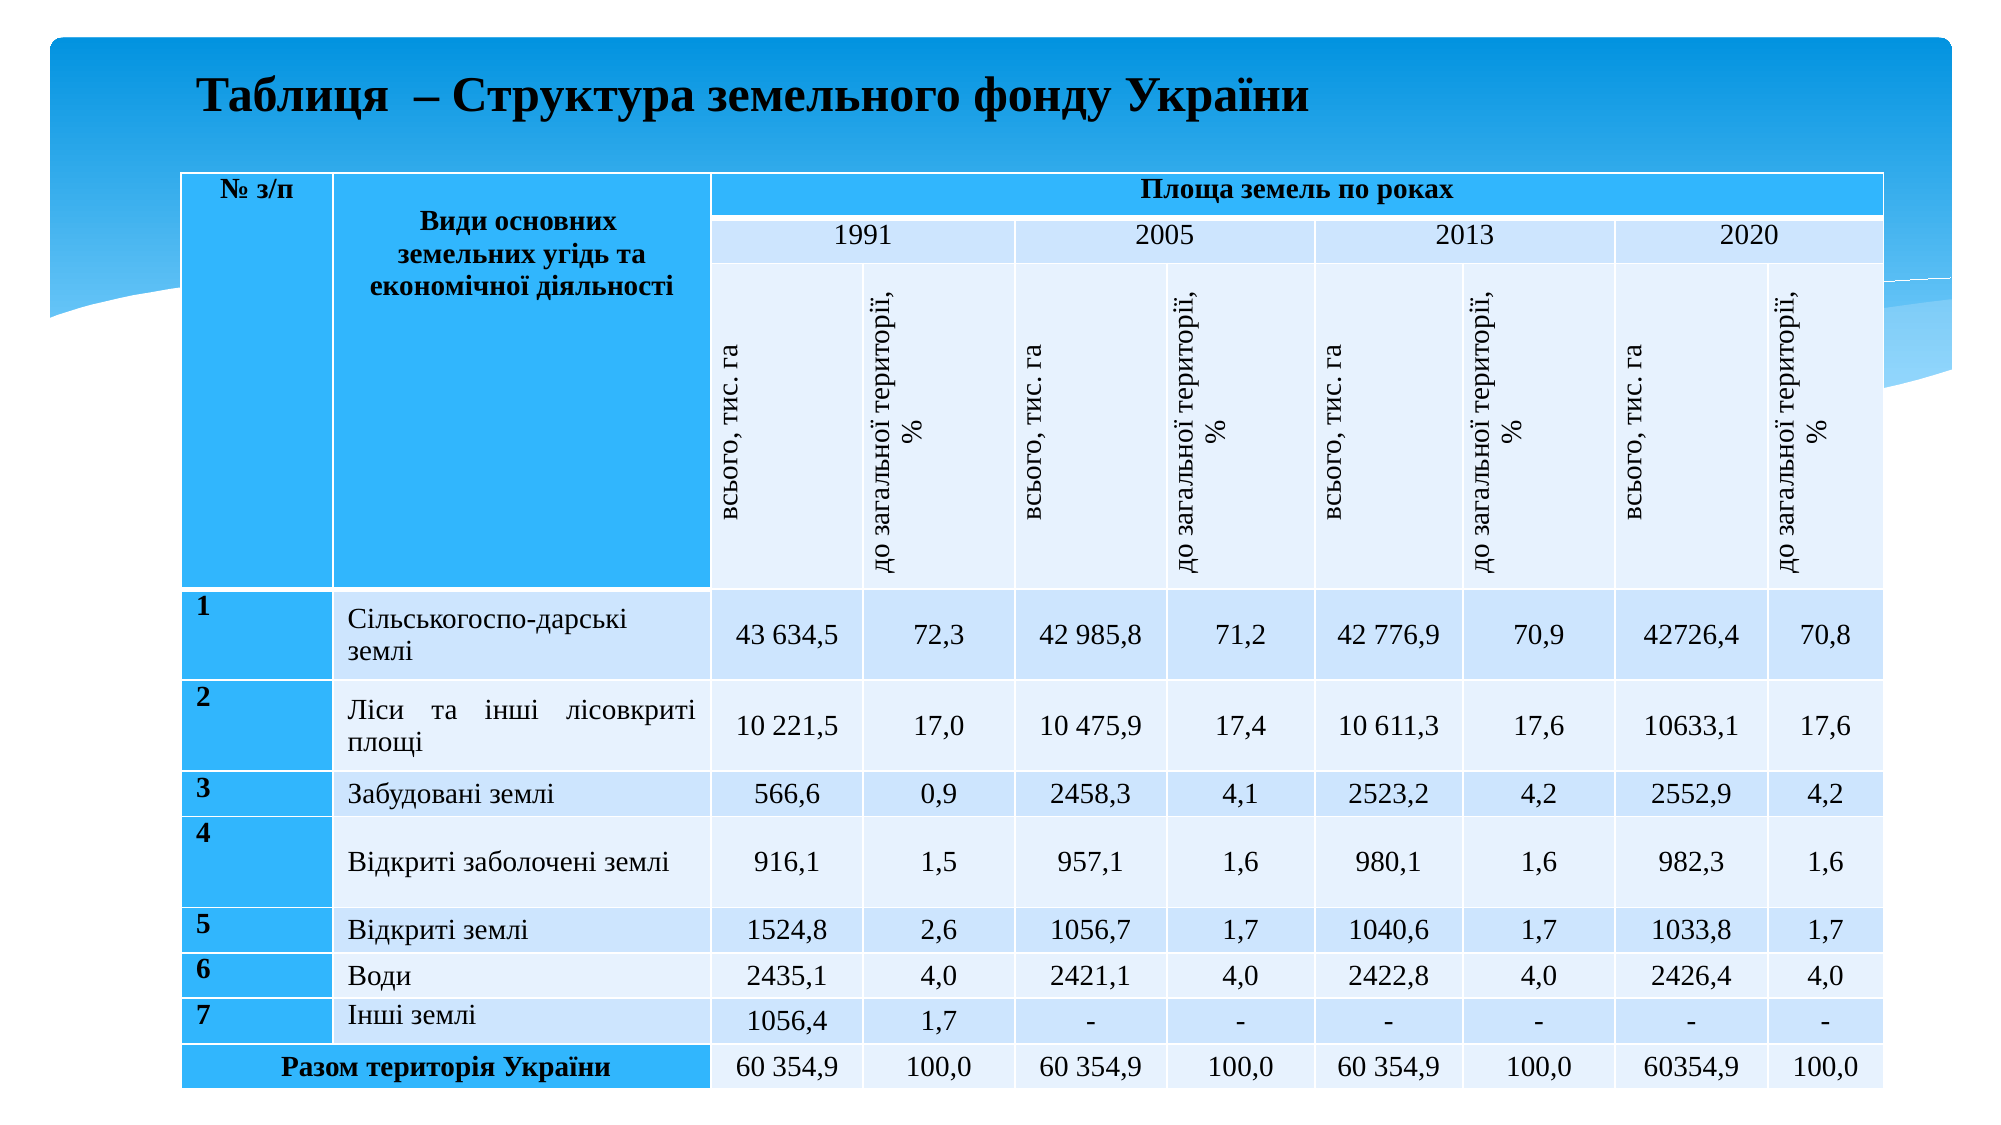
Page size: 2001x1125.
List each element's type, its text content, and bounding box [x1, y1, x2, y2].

table_cell 1,7 [864, 999, 1014, 1043]
table_cell 4,0 [1769, 954, 1883, 997]
table_cell 17,0 [864, 681, 1014, 770]
table_cell - [1616, 999, 1767, 1043]
table_cell 10 611,3 [1316, 681, 1462, 770]
table_cell 17,6 [1464, 681, 1614, 770]
table_cell всього, тис. га [712, 264, 862, 588]
table_cell 1033,8 [1616, 908, 1767, 952]
table_cell Відкриті землі [334, 908, 710, 952]
table_cell 100,0 [1464, 1045, 1614, 1088]
table_cell 4,0 [864, 954, 1014, 997]
table_cell 100,0 [1769, 1045, 1883, 1088]
table_cell 60354,9 [1616, 1045, 1767, 1088]
table_cell 982,3 [1616, 817, 1767, 907]
table_cell 1,6 [1168, 817, 1314, 907]
table_cell 2421,1 [1016, 954, 1166, 997]
table_cell 980,1 [1316, 817, 1462, 907]
table_cell 4,1 [1168, 772, 1314, 816]
table_cell всього, тис. га [1616, 264, 1767, 588]
table_cell 2458,3 [1016, 772, 1166, 816]
table_cell 1,7 [1769, 908, 1883, 952]
table_cell 7 [182, 999, 332, 1043]
table_cell всього, тис. га [1016, 264, 1166, 588]
table_cell до загальної території, % [864, 264, 1014, 588]
table_cell 1056,7 [1016, 908, 1166, 952]
table_cell Разом територія України [182, 1045, 710, 1088]
table_cell - [1168, 999, 1314, 1043]
table_cell всього, тис. га [1316, 264, 1462, 588]
table_cell - [1016, 999, 1166, 1043]
table_cell 2422,8 [1316, 954, 1462, 997]
table_cell 2013 [1316, 221, 1614, 263]
table_cell Води [334, 954, 710, 997]
table_cell 2426,4 [1616, 954, 1767, 997]
table_cell 3 [182, 772, 332, 816]
table_cell 70,9 [1464, 590, 1614, 679]
table_cell 60 354,9 [1016, 1045, 1166, 1088]
table_cell 42 985,8 [1016, 590, 1166, 679]
table_cell 1,6 [1769, 817, 1883, 907]
table_header Види основних земельних угідь та економічної діяльності [334, 174, 710, 587]
table_cell Сільськогоспо-дарські землі [334, 592, 710, 679]
table_cell 100,0 [864, 1045, 1014, 1088]
table_cell 957,1 [1016, 817, 1166, 907]
table_cell 566,6 [712, 772, 862, 816]
table_cell до загальної території, % [1168, 264, 1314, 588]
table_cell 100,0 [1168, 1045, 1314, 1088]
table_cell 1056,4 [712, 999, 862, 1043]
table_cell Відкриті заболочені землі [334, 817, 710, 907]
table_cell до загальної території, % [1464, 264, 1614, 588]
table_cell 2005 [1016, 221, 1314, 263]
table_cell 2020 [1616, 221, 1883, 263]
text_box Таблиця – Структура земельного фонду України [181, 54, 1930, 130]
table_cell 4,2 [1769, 772, 1883, 816]
table_cell Інші землі [334, 999, 710, 1043]
table_cell 60 354,9 [1316, 1045, 1462, 1088]
table_cell 2435,1 [712, 954, 862, 997]
table_cell 2523,2 [1316, 772, 1462, 816]
table_cell 10633,1 [1616, 681, 1767, 770]
table_cell 4,0 [1464, 954, 1614, 997]
table_cell до загальної території, % [1769, 264, 1883, 588]
table_cell - [1769, 999, 1883, 1043]
table_cell 4,2 [1464, 772, 1614, 816]
table_cell 5 [182, 908, 332, 952]
table_cell 70,8 [1769, 590, 1883, 679]
table_header Площа земель по роках [712, 174, 1883, 215]
table_cell 1 [182, 592, 332, 679]
table_cell 2552,9 [1616, 772, 1767, 816]
table_header № з/п [182, 174, 332, 587]
table_cell 1,6 [1464, 817, 1614, 907]
table_cell 0,9 [864, 772, 1014, 816]
table_cell 17,4 [1168, 681, 1314, 770]
table_cell 6 [182, 954, 332, 997]
table_cell Ліси та інші лісовкриті площі [334, 681, 710, 770]
table_cell 43 634,5 [712, 590, 862, 679]
table_cell - [1316, 999, 1462, 1043]
table_cell - [1464, 999, 1614, 1043]
table_cell 17,6 [1769, 681, 1883, 770]
table_cell 2 [182, 681, 332, 770]
table_cell 60 354,9 [712, 1045, 862, 1088]
table_cell 1,5 [864, 817, 1014, 907]
table_cell Забудовані землі [334, 772, 710, 816]
table_cell 1991 [712, 221, 1014, 263]
table_cell 1524,8 [712, 908, 862, 952]
table_cell 10 221,5 [712, 681, 862, 770]
table_cell 4 [182, 817, 332, 907]
table_cell 71,2 [1168, 590, 1314, 679]
table_cell 1,7 [1464, 908, 1614, 952]
table_cell 1,7 [1168, 908, 1314, 952]
table_cell 4,0 [1168, 954, 1314, 997]
table_cell 1040,6 [1316, 908, 1462, 952]
table_cell 42 776,9 [1316, 590, 1462, 679]
table_cell 10 475,9 [1016, 681, 1166, 770]
table_cell 42726,4 [1616, 590, 1767, 679]
table_cell 916,1 [712, 817, 862, 907]
table_cell 2,6 [864, 908, 1014, 952]
table_cell 72,3 [864, 590, 1014, 679]
